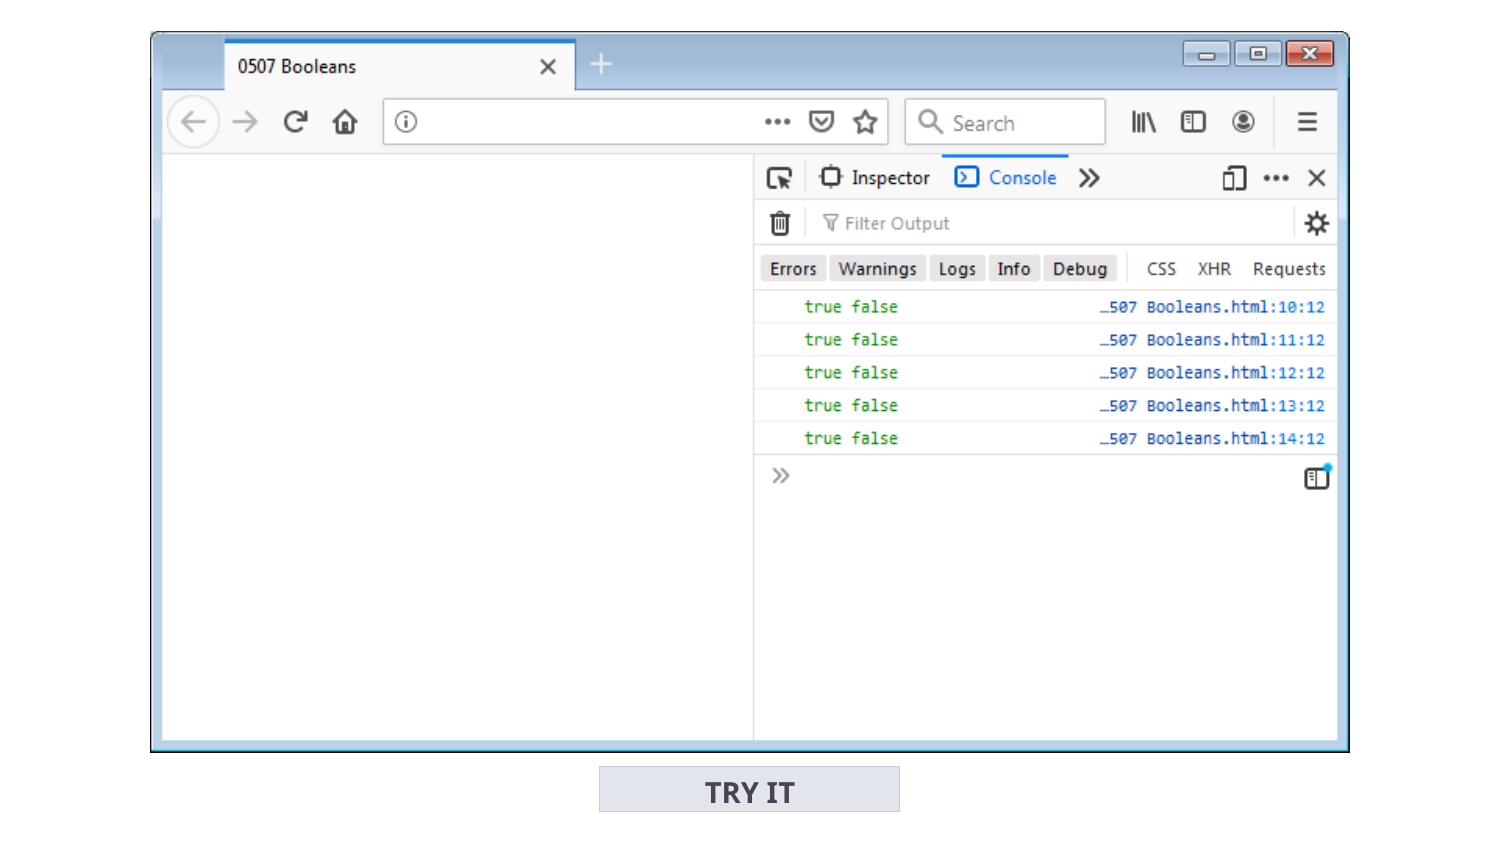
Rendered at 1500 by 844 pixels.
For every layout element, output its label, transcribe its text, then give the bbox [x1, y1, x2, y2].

text_box TRY IT [599, 766, 900, 812]
picture [149, 31, 1351, 753]
